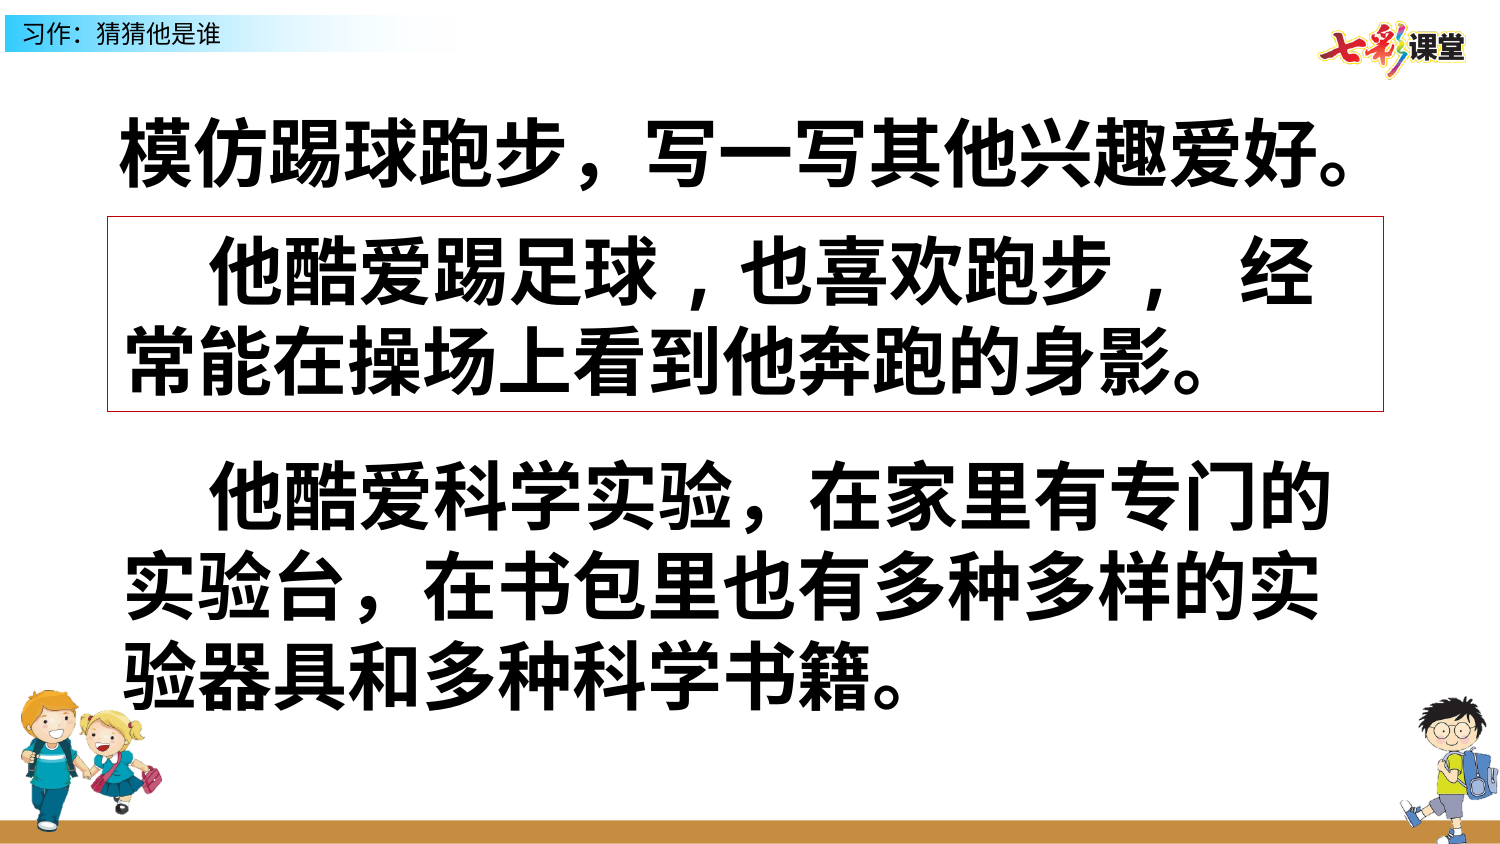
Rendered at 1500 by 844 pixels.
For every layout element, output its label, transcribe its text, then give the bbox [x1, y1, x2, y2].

text_box 他酷爱科学实验，在家里有专门的实验台，在书包里也有多种多样的实验器具和多种科学书籍。 [107, 442, 1384, 728]
picture [1358, 684, 1500, 844]
picture [1316, 20, 1468, 80]
picture [21, 690, 162, 832]
text_box 他酷爱踢足球,也喜欢跑步, 经常能在操场上看到他奔跑的身影。 [107, 216, 1384, 412]
text_box 模仿踢球跑步，写一写其他兴趣爱好。 [103, 99, 1409, 204]
